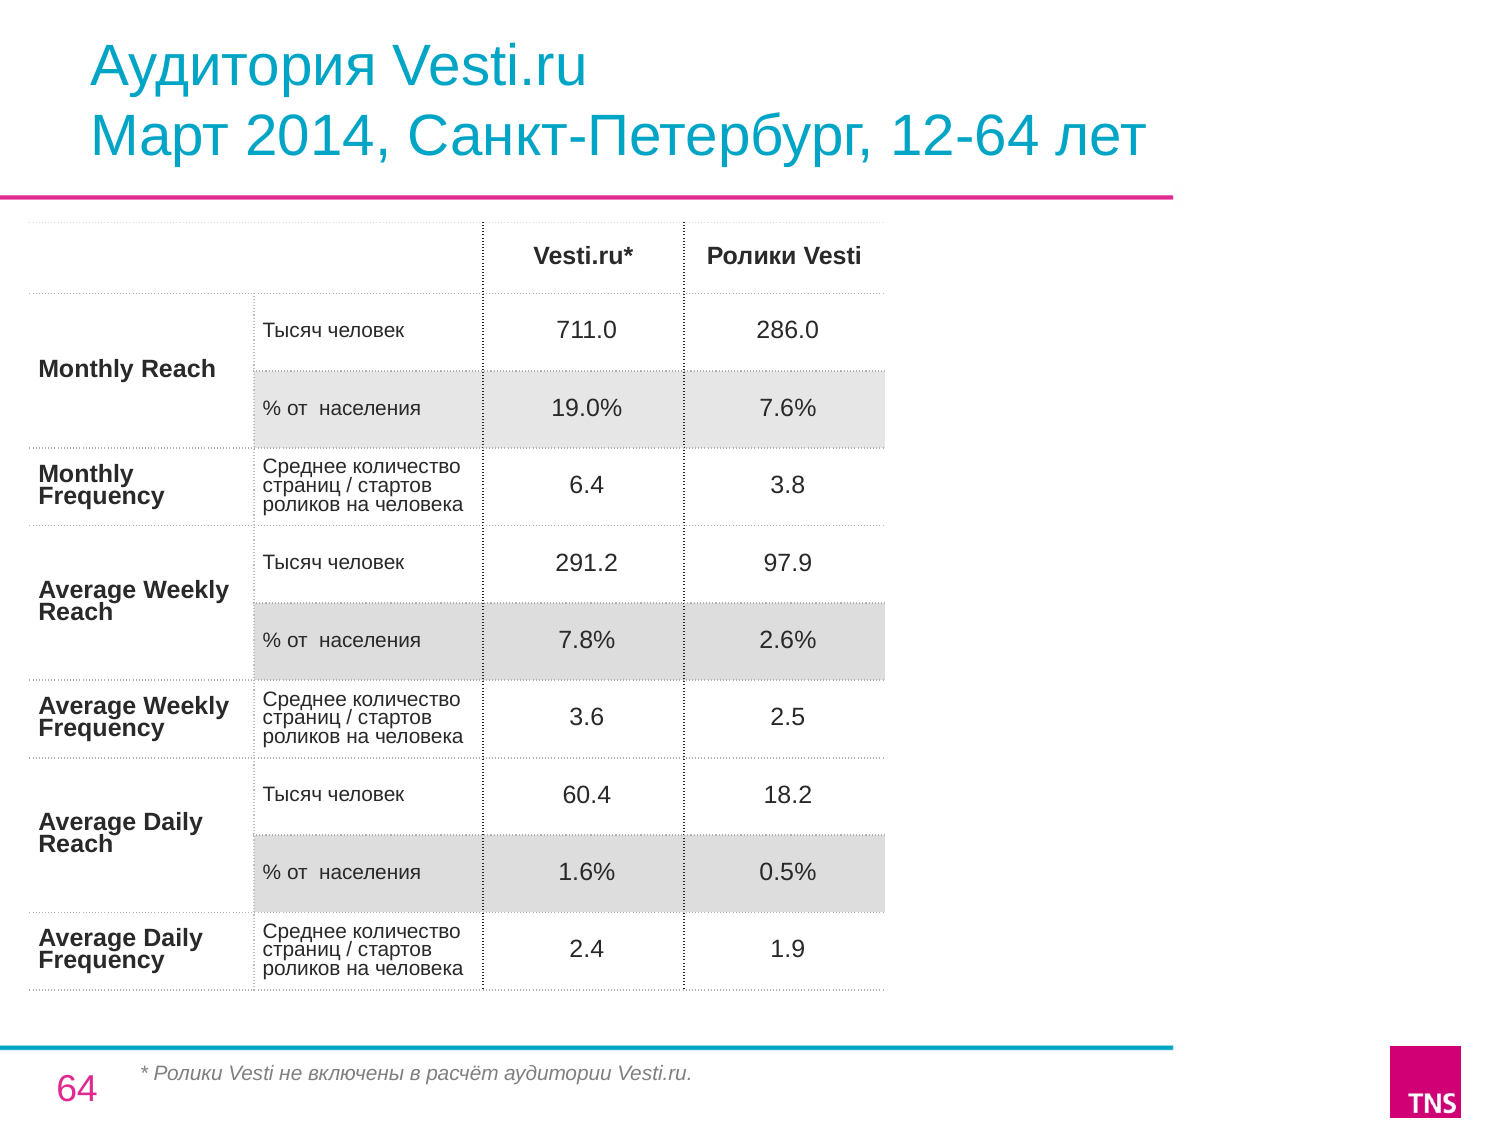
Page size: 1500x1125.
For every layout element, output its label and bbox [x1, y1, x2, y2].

text_box [124, 1052, 1463, 1092]
slide_number [40, 1055, 392, 1125]
table_cell [29, 294, 885, 990]
table_header [29, 223, 885, 294]
picture [0, 0, 1500, 1125]
title [74, 8, 1476, 187]
